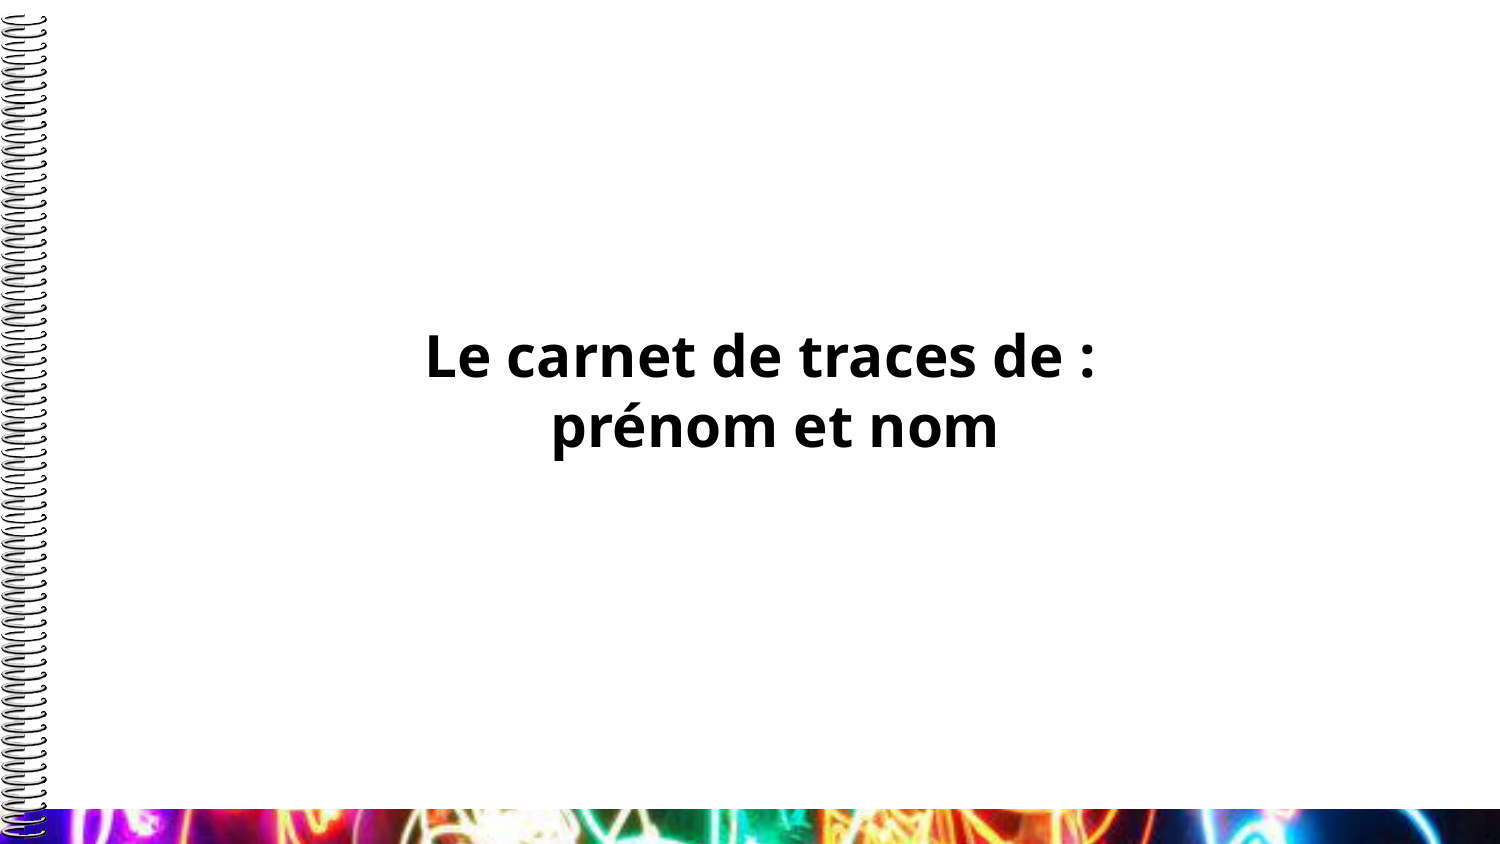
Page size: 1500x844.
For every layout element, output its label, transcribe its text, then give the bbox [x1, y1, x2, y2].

title Le carnet de traces de : prénom et nom [63, 137, 1500, 474]
picture [0, 0, 1500, 844]
